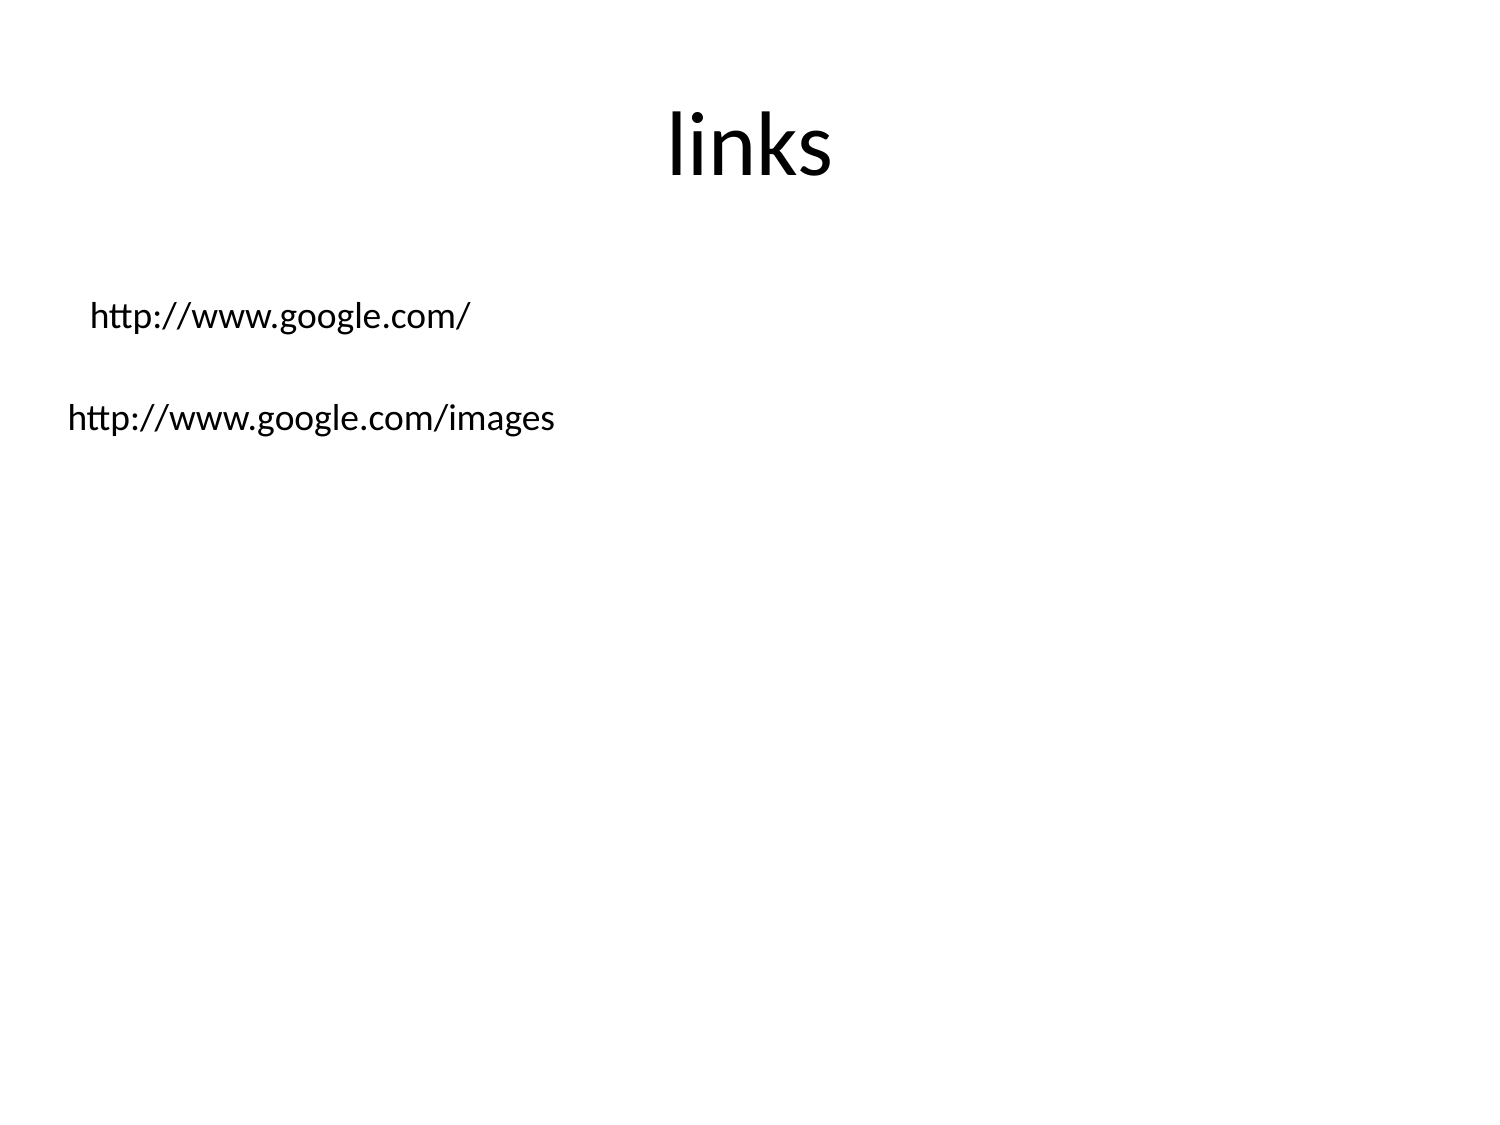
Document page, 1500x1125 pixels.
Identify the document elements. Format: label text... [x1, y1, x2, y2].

text_box http://www.google.com/images [52, 385, 572, 446]
title links [75, 45, 1425, 233]
text_box http://www.google.com/ [74, 283, 499, 344]
